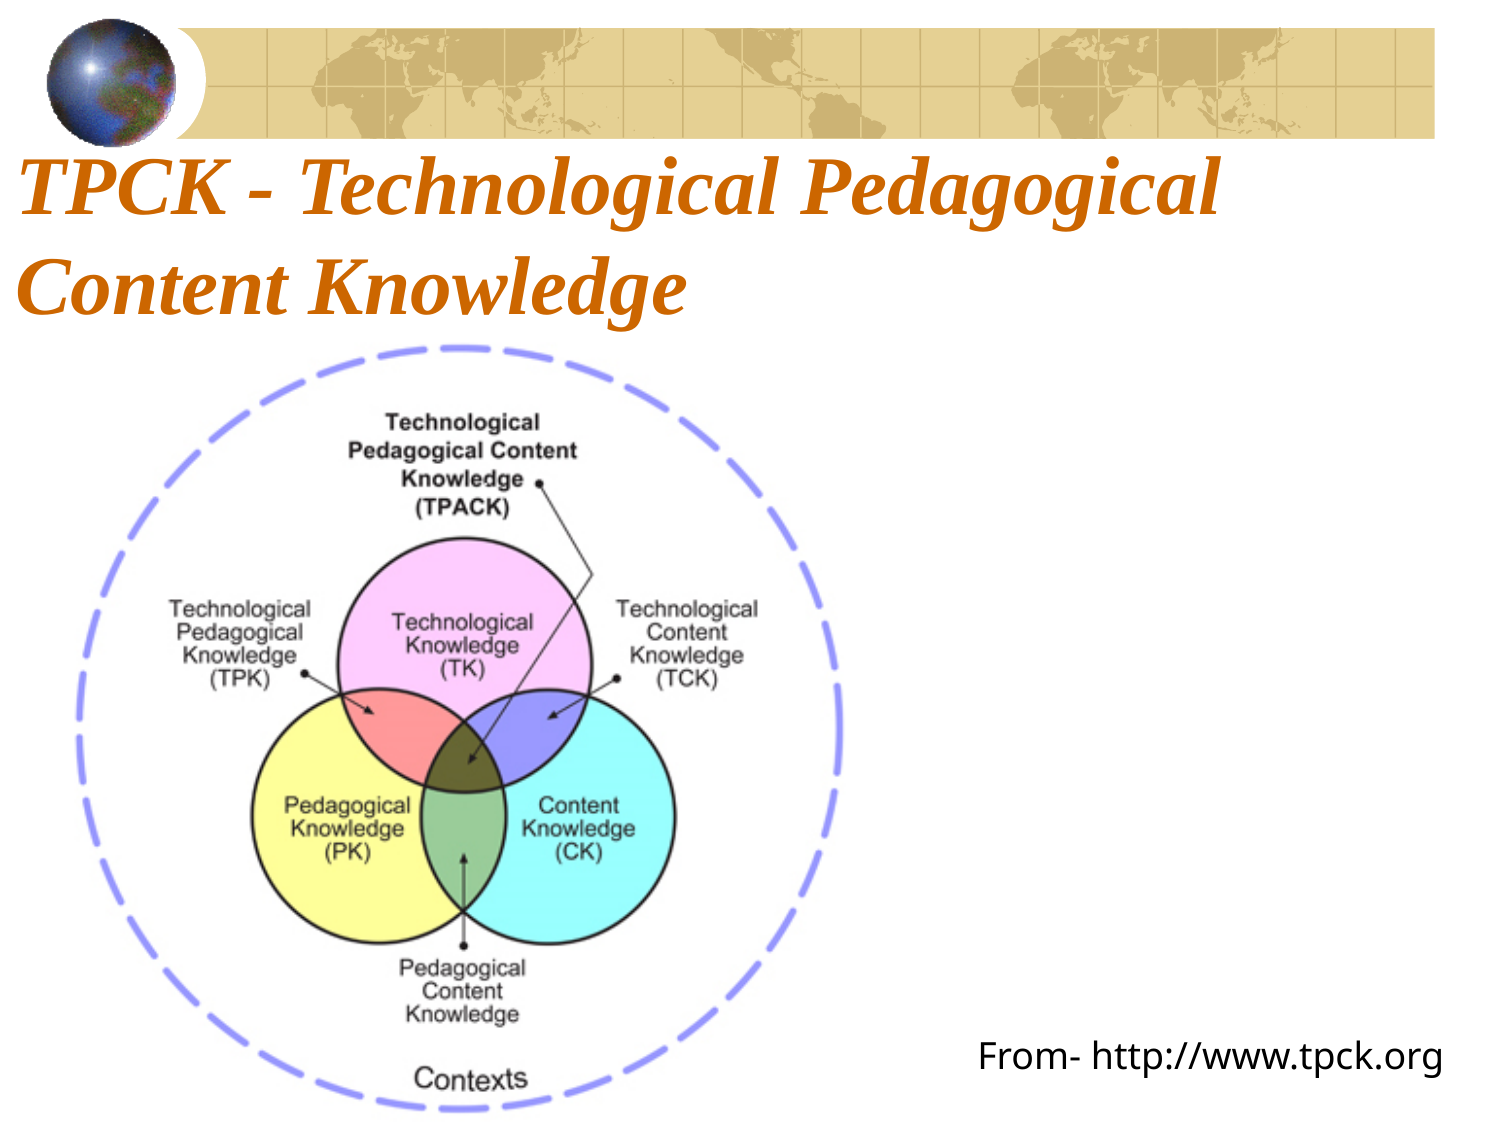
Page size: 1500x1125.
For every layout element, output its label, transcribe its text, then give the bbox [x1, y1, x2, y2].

picture [49, 322, 888, 1125]
picture [42, 14, 190, 151]
text_box From- http://www.tpck.org [962, 1024, 1463, 1085]
title TPCK - Technological Pedagogical Content Knowledge [0, 187, 1276, 376]
